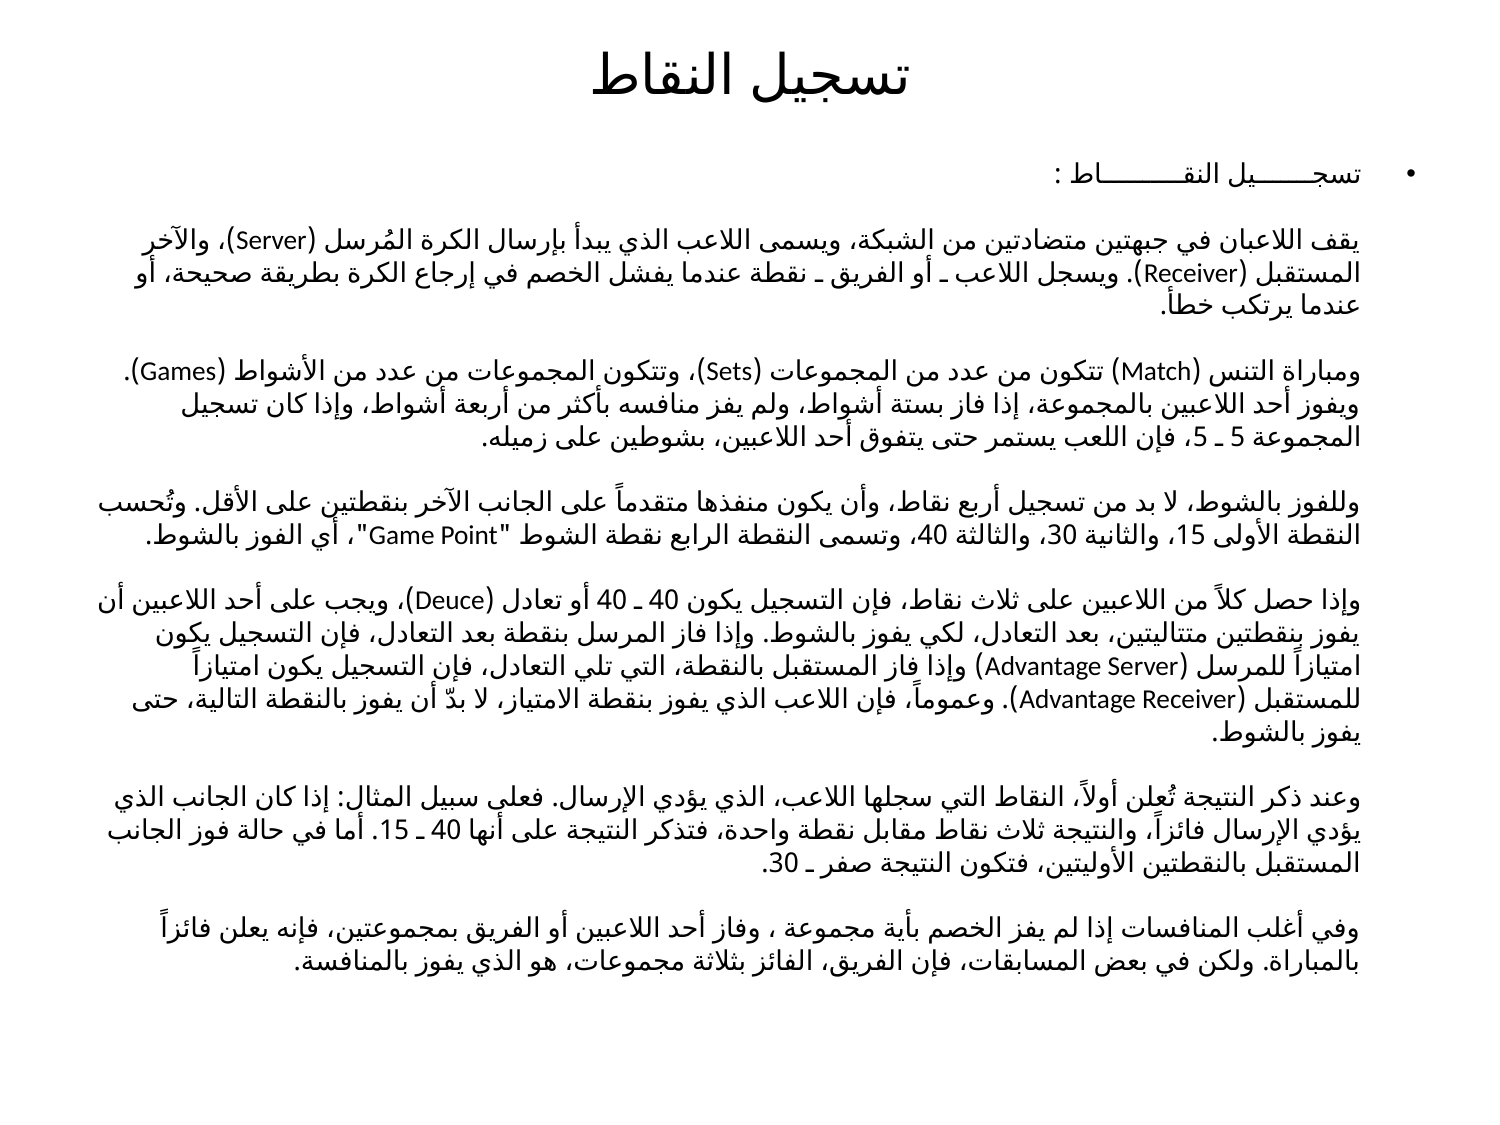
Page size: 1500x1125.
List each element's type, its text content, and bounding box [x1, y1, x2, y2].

list تسجـــــــيل النقــــــــــاط : يقف اللاعبان في جبهتين متضادتين من الشبكة، ويسمى اللاعب الذي يبدأ بإرسال الكرة المُرسل (Server)، والآخر المستقبل (Receiver). ويسجل اللاعب ـ أو الفريق ـ نقطة عندما يفشل الخصم في إرجاع الكرة بطريقة صحيحة، أو عندما يرتكب خطأ. ومباراة التنس (Match) تتكون من عدد من المجموعات (Sets)، وتتكون المجموعات من عدد من الأشواط (Games). ويفوز أحد اللاعبين بالمجموعة، إذا فاز بستة أشواط، ولم يفز منافسه بأكثر من أربعة أشواط، وإذا كان تسجيل المجموعة 5 ـ 5، فإن اللعب يستمر حتى يتفوق أحد اللاعبين، بشوطين على زميله. وللفوز بالشوط، لا بد من تسجيل أربع نقاط، وأن يكون منفذها متقدماً على الجانب الآخر بنقطتين على الأقل. وتُحسب النقطة الأولى 15، والثانية 30، والثالثة 40، وتسمى النقطة الرابع نقطة الشوط "Game Point"، أي الفوز بالشوط. وإذا حصل كلاً من اللاعبين على ثلاث نقاط، فإن التسجيل يكون 40 ـ 40 أو تعادل (Deuce)، ويجب على أحد اللاعبين أن يفوز بنقطتين متتاليتين، بعد التعادل، لكي يفوز بالشوط. وإذا فاز المرسل بنقطة بعد التعادل، فإن التسجيل يكون امتيازاً للمرسل (Advantage Server) وإذا فاز المستقبل بالنقطة، التي تلي التعادل، فإن التسجيل يكون امتيازاً للمستقبل (Advantage Receiver). وعموماً، فإن اللاعب الذي يفوز بنقطة الامتياز، لا بدّ أن يفوز بالنقطة التالية، حتى يفوز بالشوط. وعند ذكر النتيجة تُعلن أولاً، النقاط التي سجلها اللاعب، الذي يؤدي الإرسال. فعلى سبيل المثال: إذا كان الجانب الذي يؤدي الإرسال فائزاً، والنتيجة ثلاث نقاط مقابل نقطة واحدة، فتذكر النتيجة على أنها 40 ـ 15. أما في حالة فوز الجانب المستقبل بالنقطتين الأوليتين، فتكون النتيجة صفر ـ 30. وفي أغلب المنافسات إذا لم يفز الخصم بأية مجموعة ، وفاز أحد اللاعبين أو الفريق بمجموعتين، فإنه يعلن فائزاً بالمباراة. ولكن في بعض المسابقات، فإن الفريق، الفائز بثلاثة مجموعات، هو الذي يفوز بالمنافسة. [75, 149, 1425, 1083]
title تسجيل النقاط [75, 30, 1425, 114]
